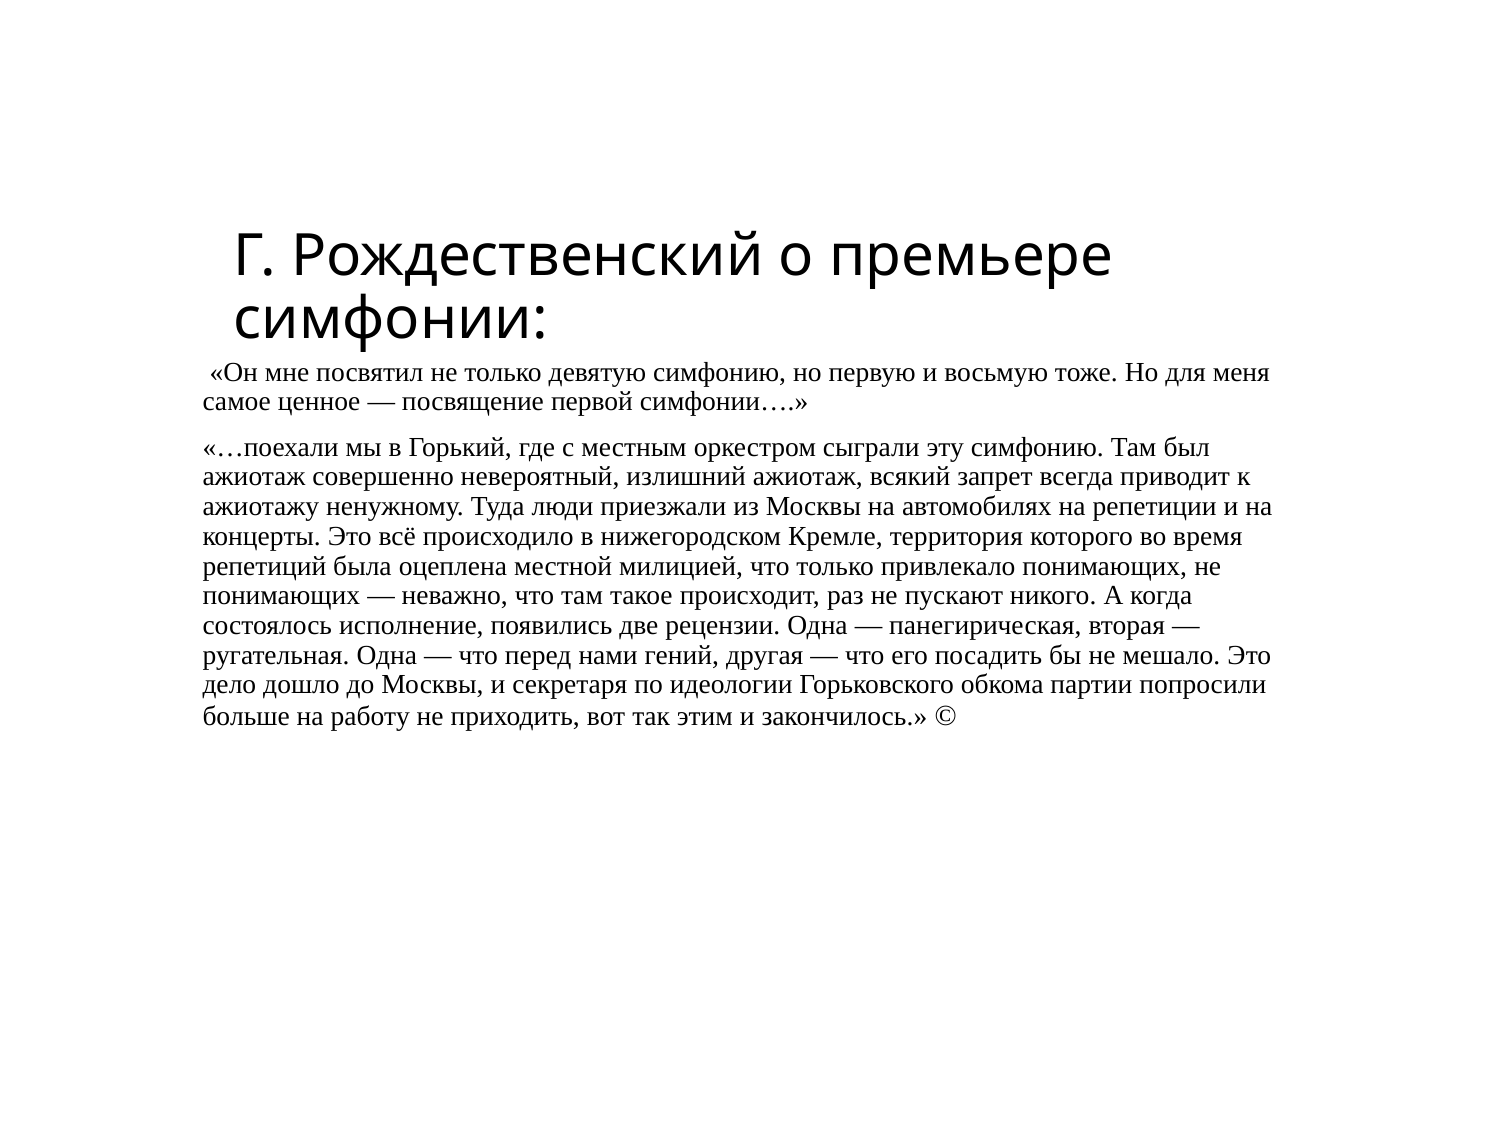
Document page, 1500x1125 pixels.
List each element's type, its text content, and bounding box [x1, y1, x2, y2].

list «Он мне посвятил не только девятую симфонию, но первую и восьмую тоже. Но для меня самое ценное — посвящение первой симфонии….» «…поехали мы в Горький, где с местным оркестром сыграли эту симфонию. Там был ажиотаж совершенно невероятный, излишний ажиотаж, всякий запрет всегда приводит к ажиотажу ненужному. Туда люди приезжали из Москвы на автомобилях на репетиции и на концерты. Это всё происходило в нижегородском Кремле, территория которого во время репетиций была оцеплена местной милицией, что только привлекало понимающих, не понимающих — неважно, что там такое происходит, раз не пускают никого. А когда состоялось исполнение, появились две рецензии. Одна — панегирическая, вторая — ругательная. Одна — что перед нами гений, другая — что его посадить бы не мешало. Это дело дошло до Москвы, и секретаря по идеологии Горьковского обкома партии попросили больше на работу не приходить, вот так этим и закончилось.» © [159, 349, 1329, 917]
title Г. Рождественский о премьере симфонии: [218, 231, 1282, 345]
